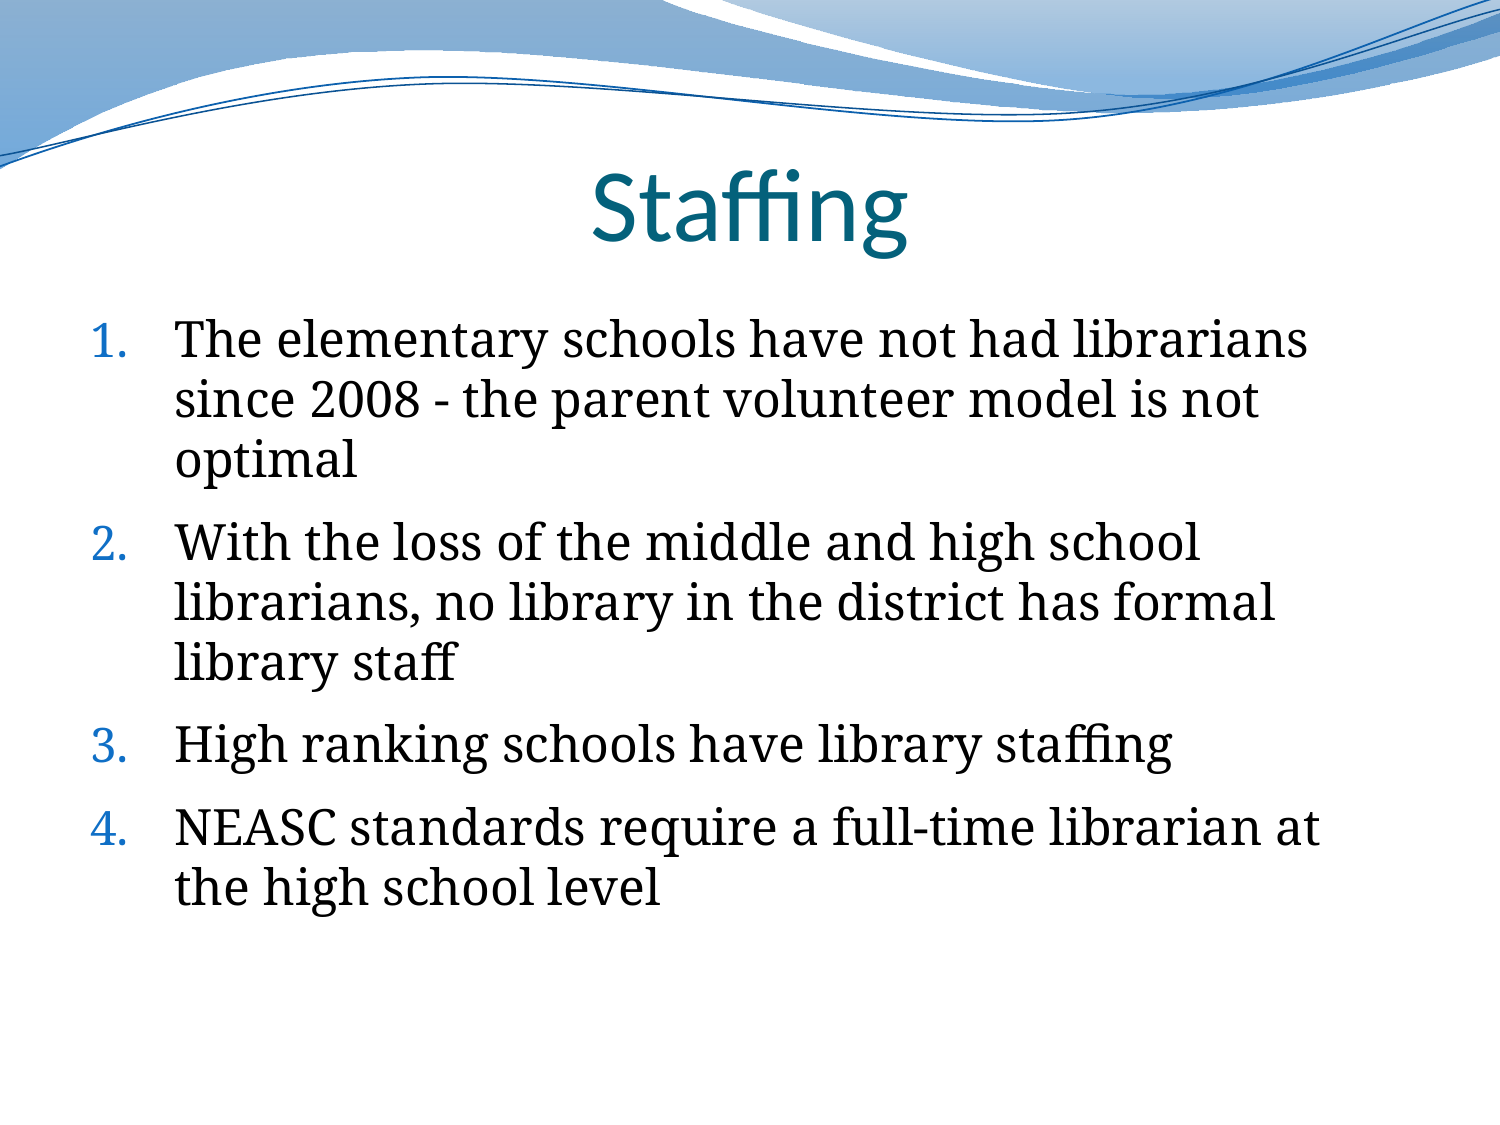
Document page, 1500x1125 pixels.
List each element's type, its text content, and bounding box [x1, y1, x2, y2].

list The elementary schools have not had librarians since 2008 - the parent volunteer model is not optimal With the loss of the middle and high school librarians, no library in the district has formal library staff High ranking schools have library staffing NEASC standards require a full-time librarian at the high school level [74, 299, 1426, 1038]
title Staffing [0, 74, 1500, 263]
